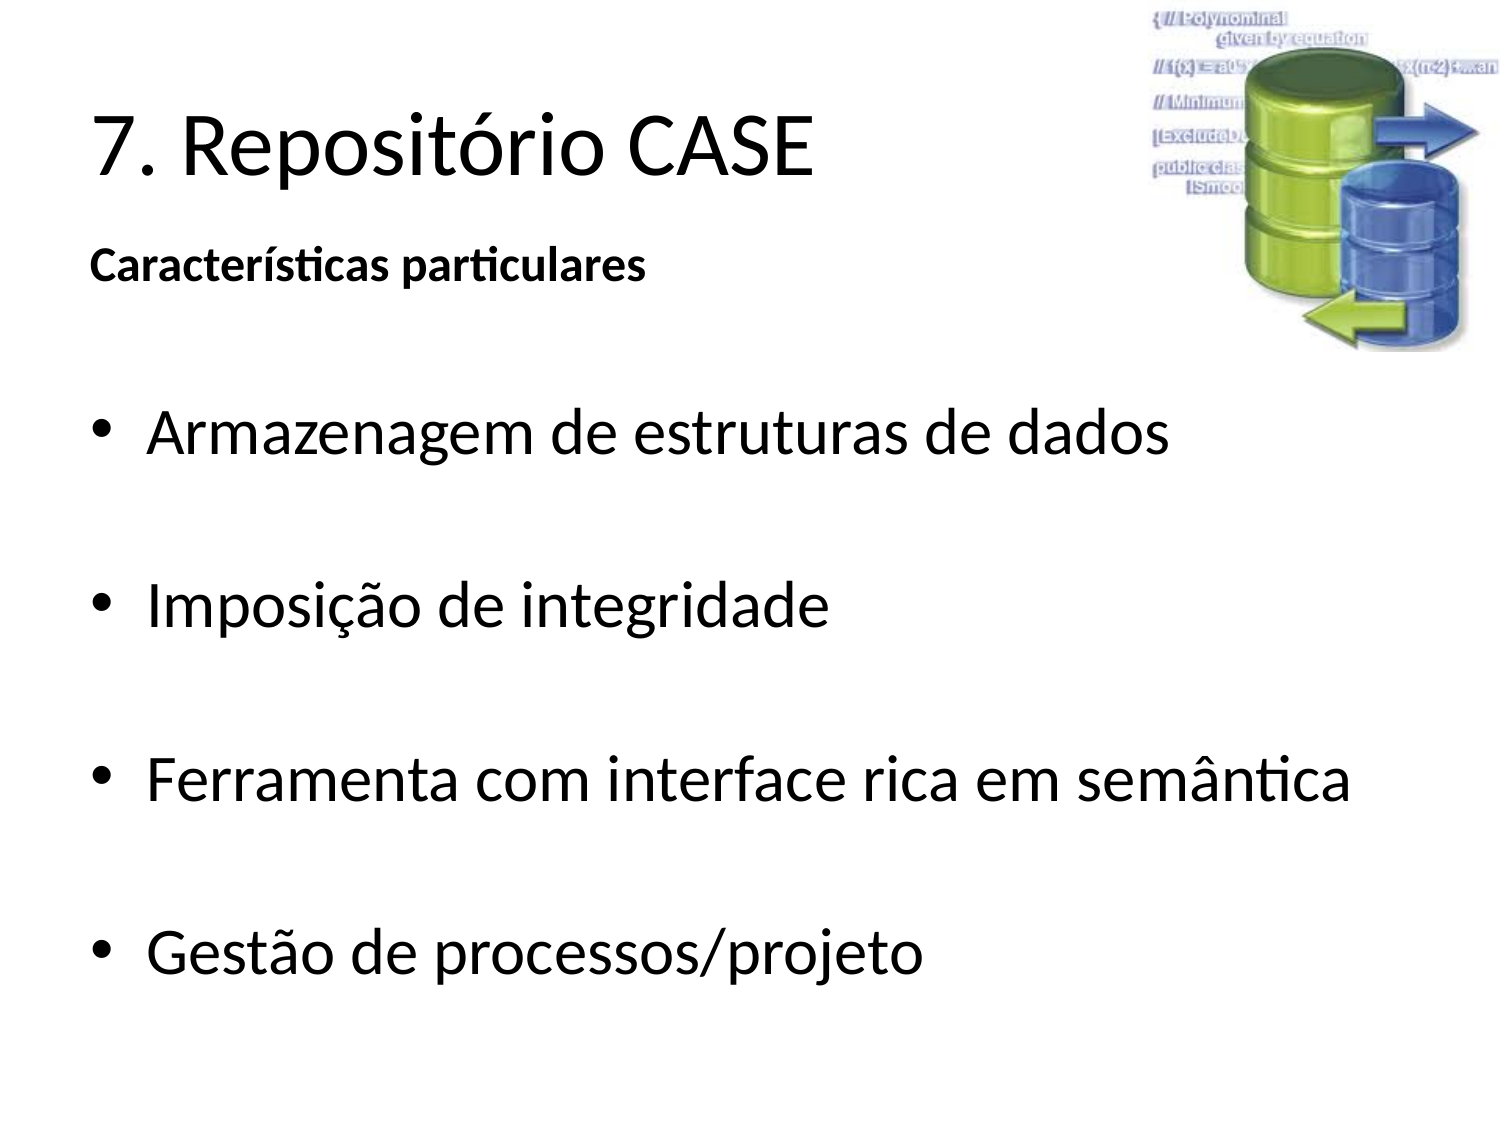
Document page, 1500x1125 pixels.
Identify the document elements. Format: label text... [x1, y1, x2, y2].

title 7. Repositório CASE [75, 45, 1143, 233]
text_box Características particulares [75, 224, 725, 299]
picture [1148, 0, 1500, 352]
list Armazenagem de estruturas de dados Imposição de integridade Ferramenta com interface rica em semântica Gestão de processos/projeto [75, 299, 1425, 1005]
